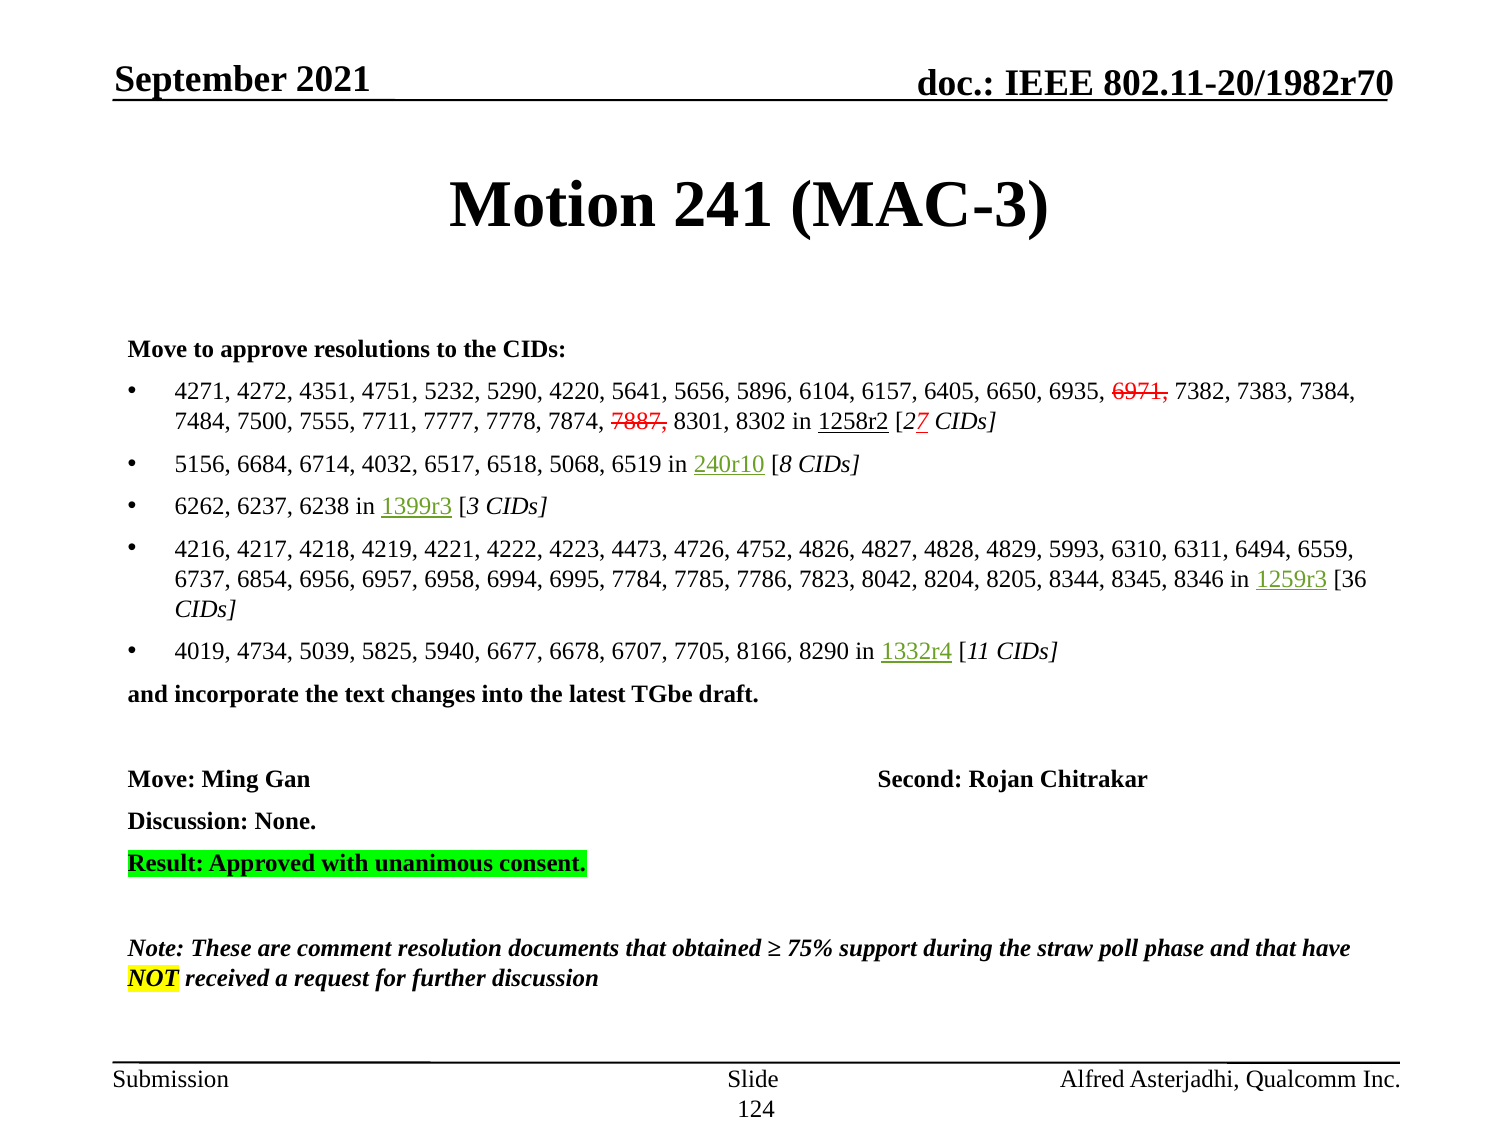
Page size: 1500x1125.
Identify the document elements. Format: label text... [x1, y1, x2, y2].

title Motion 241 (MAC-3) [112, 112, 1388, 288]
footer Alfred Asterjadhi, Qualcomm Inc. [878, 1061, 1402, 1093]
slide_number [114, 54, 423, 100]
slide_number Slide 124 [712, 1061, 800, 1123]
list Move to approve resolutions to the CIDs: 4271, 4272, 4351, 4751, 5232, 5290, 4220, 5641, 5656, 5896, 6104, 6157, 6405, 6650, 6935, 6971, 7382, 7383, 7384, 7484, 7500, 7555, 7711, 7777, 7778, 7874, 7887, 8301, 8302 in 1258r2 [27 CIDs] 5156, 6684, 6714, 4032, 6517, 6518, 5068, 6519 in 240r10 [8 CIDs] 6262, 6237, 6238 in 1399r3 [3 CIDs] 4216, 4217, 4218, 4219, 4221, 4222, 4223, 4473, 4726, 4752, 4826, 4827, 4828, 4829, 5993, 6310, 6311, 6494, 6559, 6737, 6854, 6956, 6957, 6958, 6994, 6995, 7784, 7785, 7786, 7823, 8042, 8204, 8205, 8344, 8345, 8346 in 1259r3 [36 CIDs] 4019, 4734, 5039, 5825, 5940, 6677, 6678, 6707, 7705, 8166, 8290 in 1332r4 [11 CIDs] and incorporate the text changes into the latest TGbe draft. Move: Ming Gan Second: Rojan Chitrakar Discussion: None. Result: Approved with unanimous consent. Note: These are comment resolution documents that obtained ≥ 75% support during the straw poll phase and that have NOT received a request for further discussion [112, 324, 1388, 1063]
